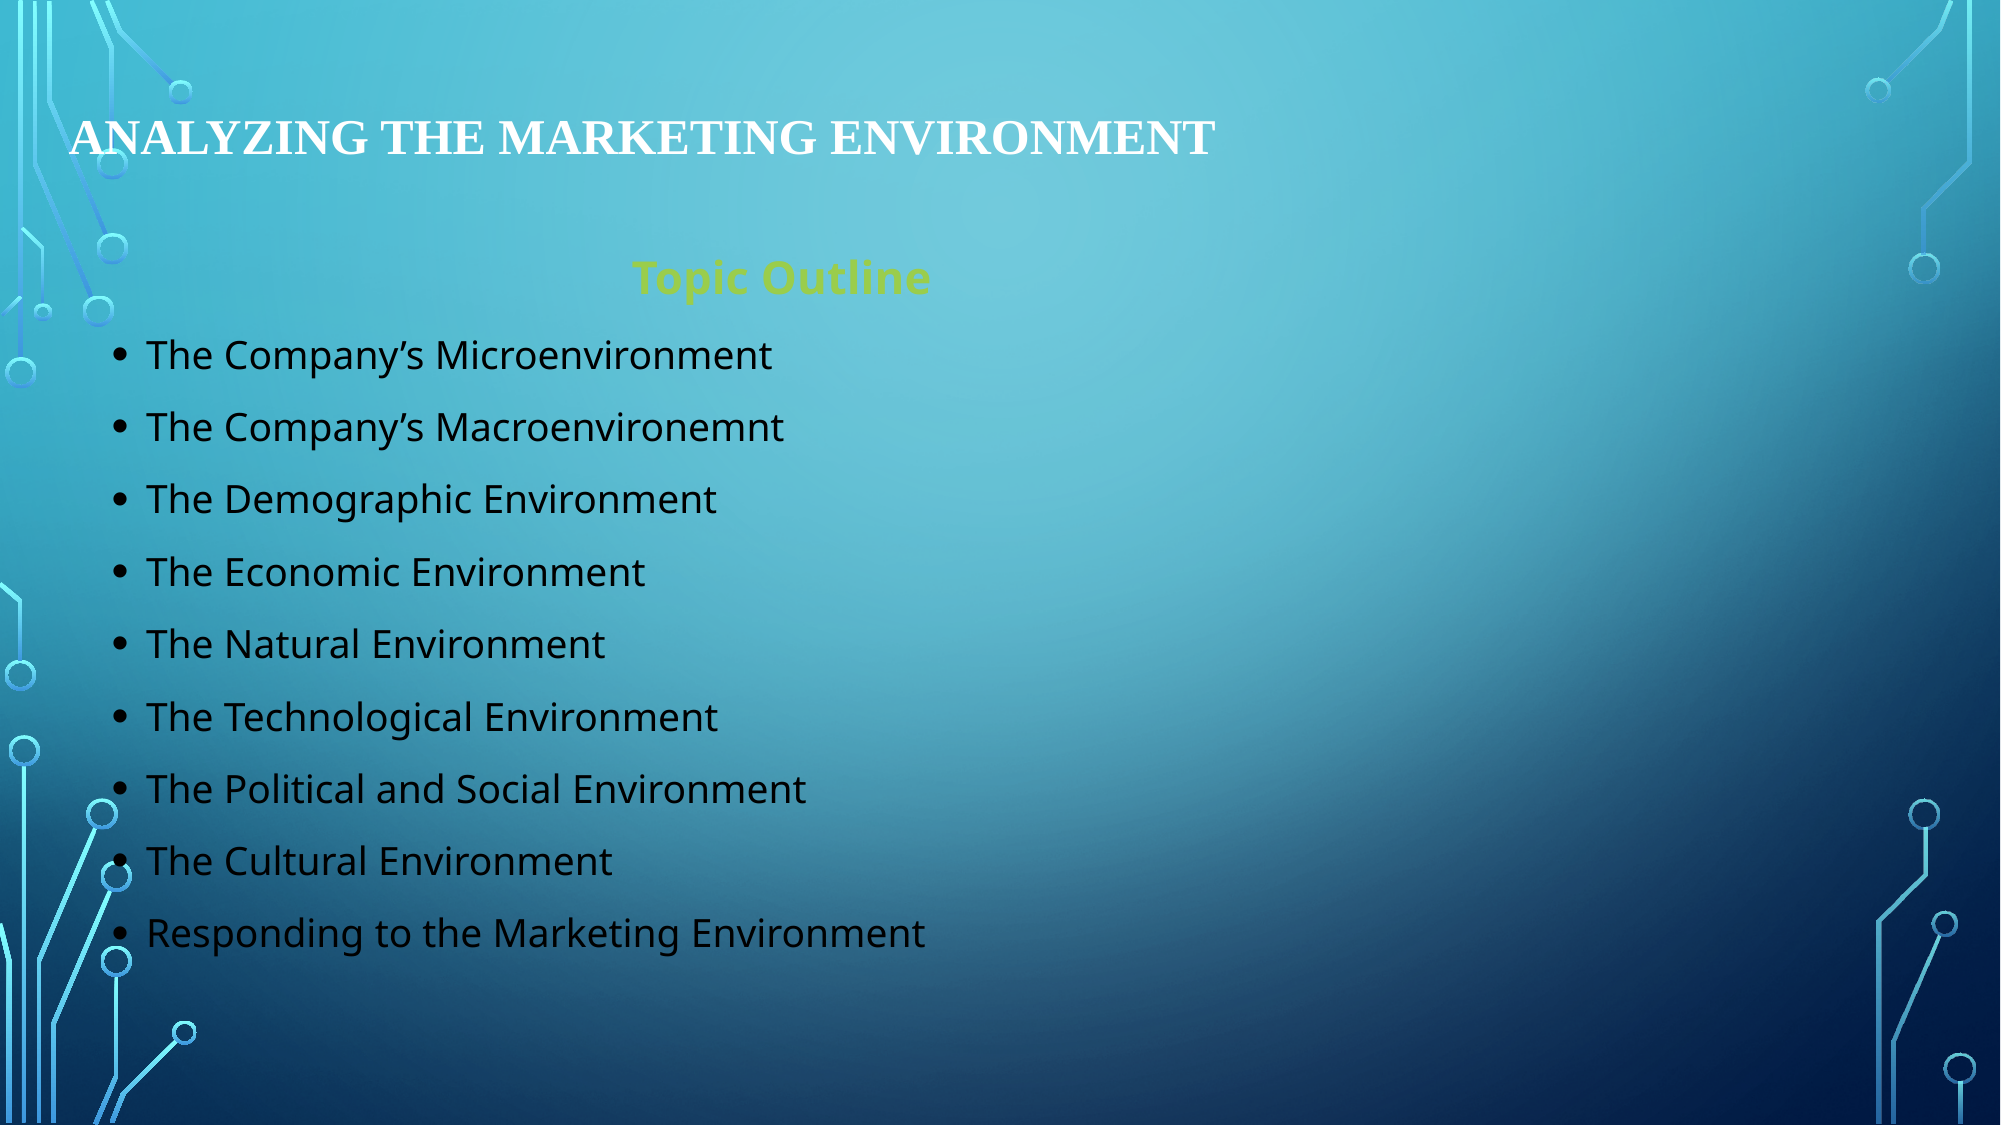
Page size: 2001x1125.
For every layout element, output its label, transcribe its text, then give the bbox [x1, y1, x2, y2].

title Analyzing the Marketing Environment [53, 44, 1329, 232]
list Topic Outline The Company’s Microenvironment The Company’s Macroenvironemnt The Demographic Environment The Economic Environment The Natural Environment The Technological Environment The Political and Social Environment The Cultural Environment Responding to the Marketing Environment [96, 248, 1467, 969]
